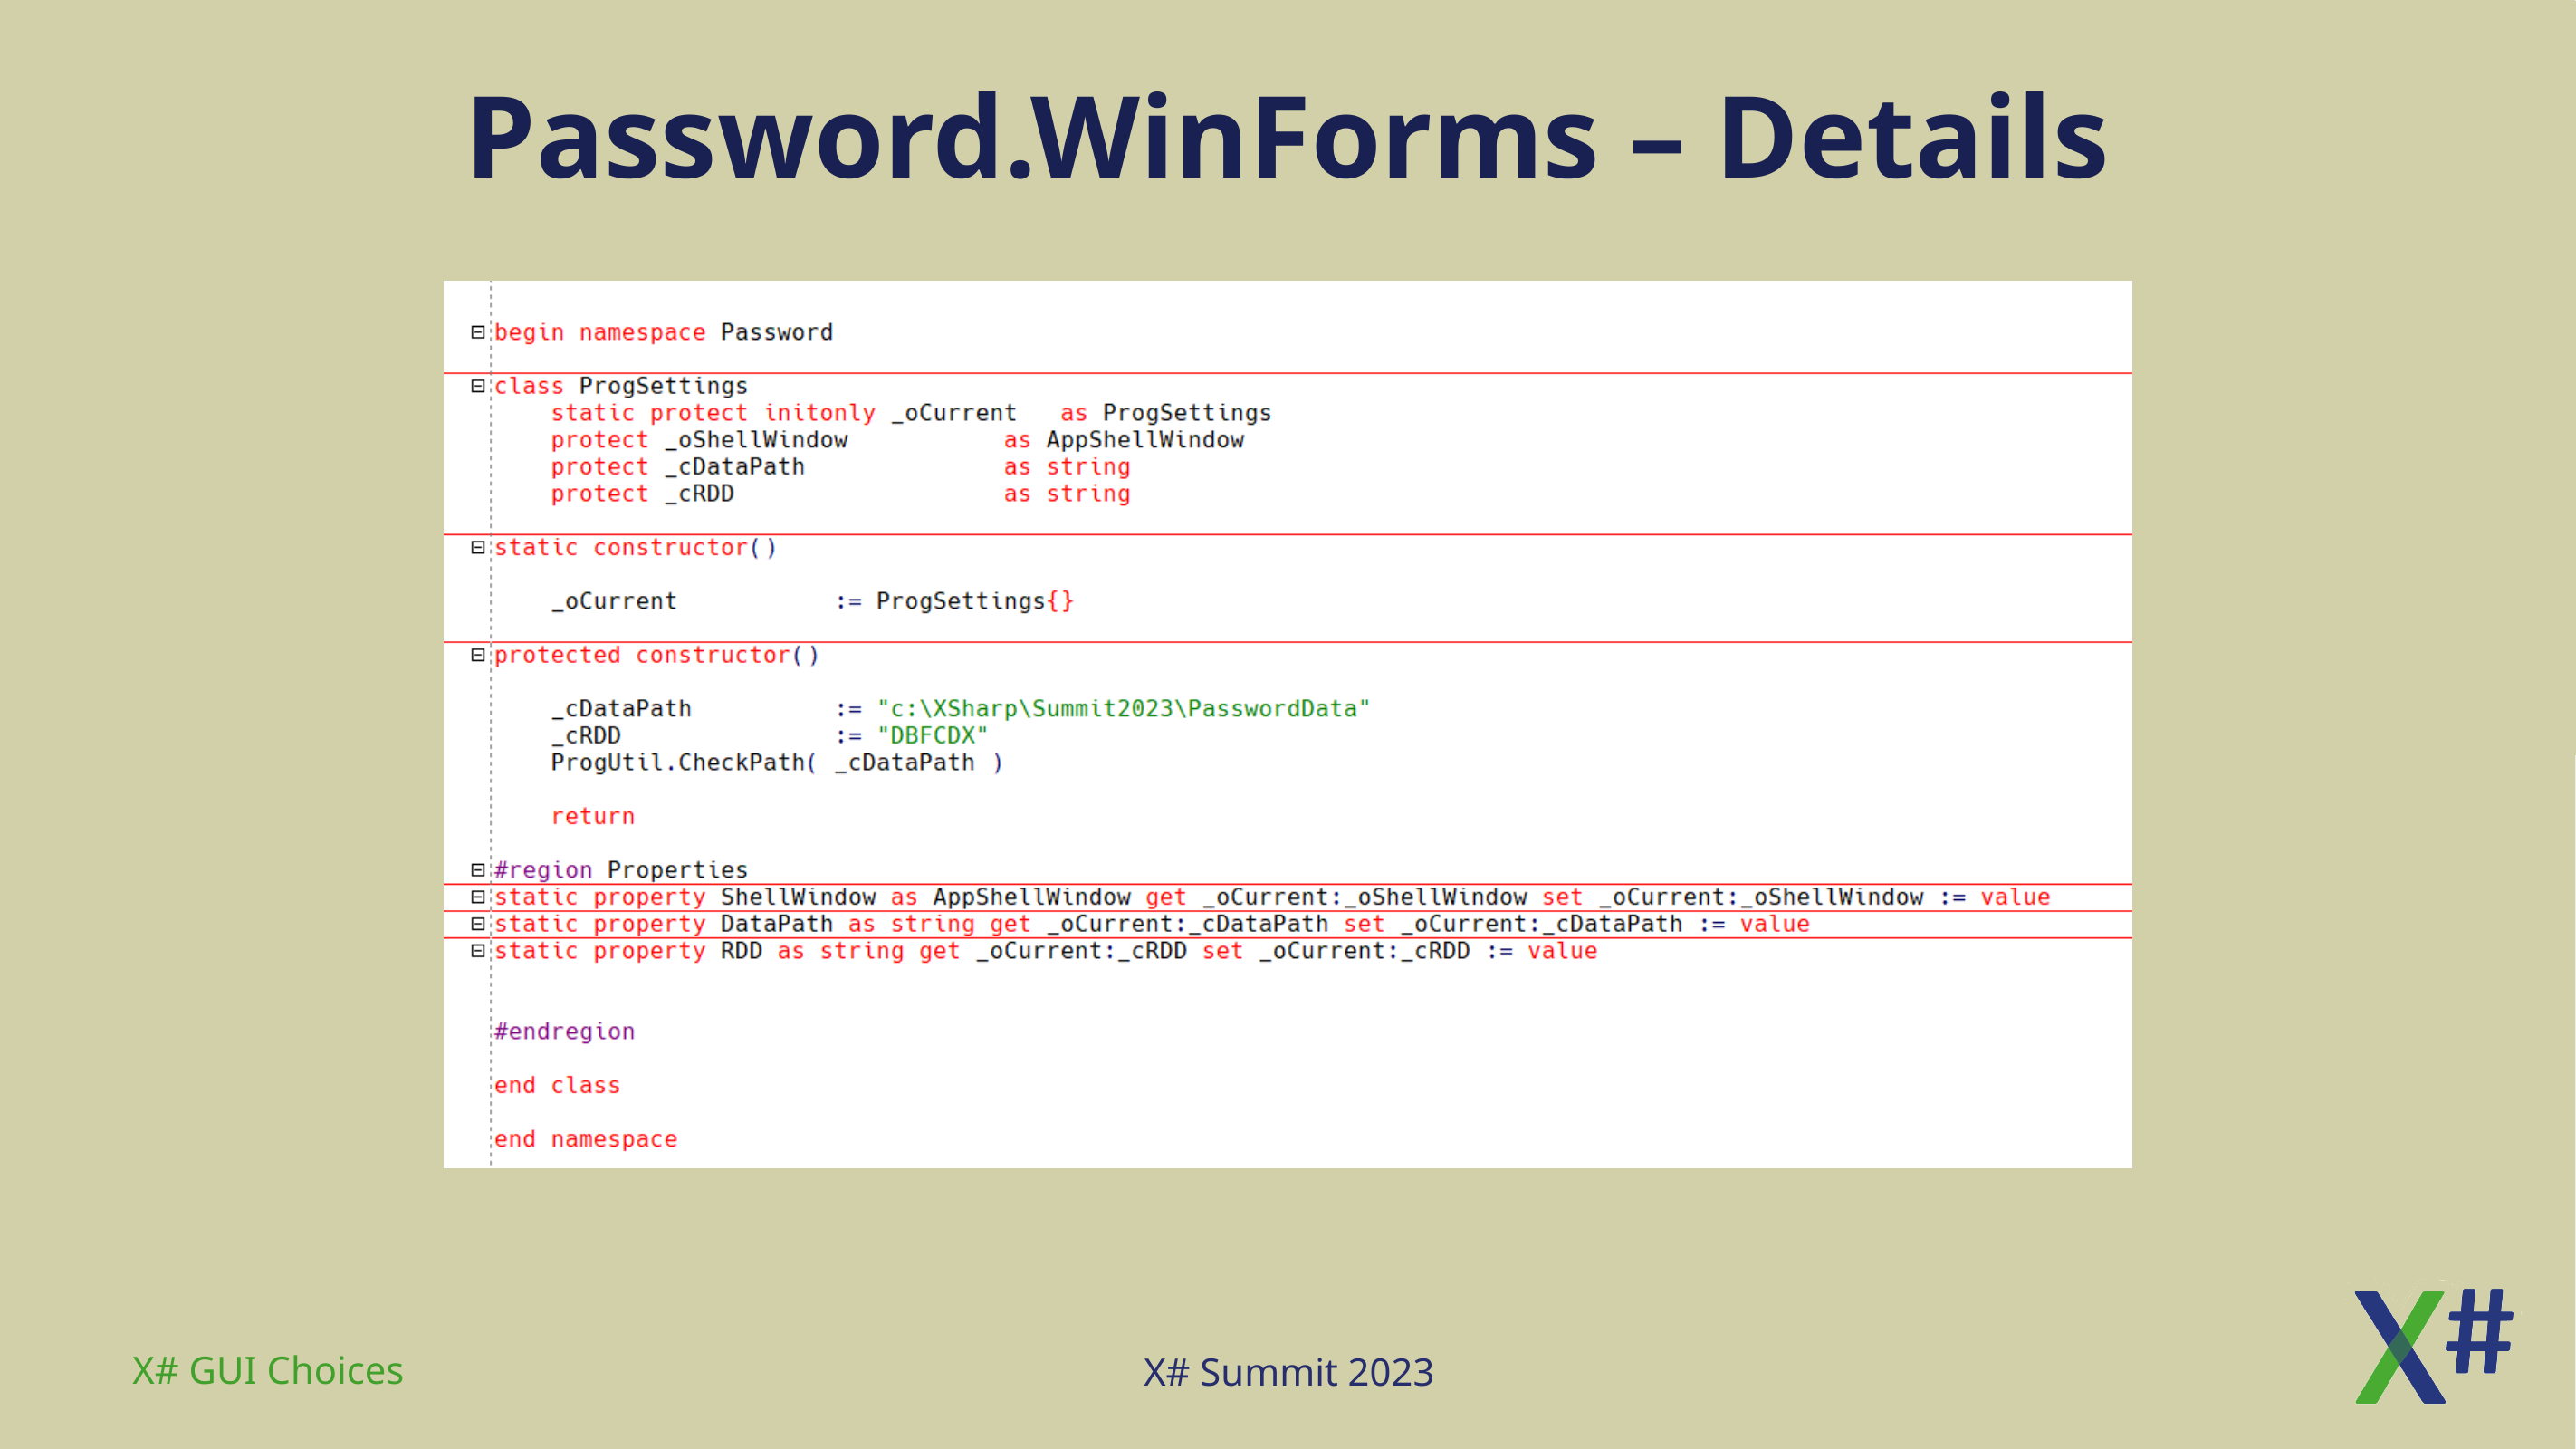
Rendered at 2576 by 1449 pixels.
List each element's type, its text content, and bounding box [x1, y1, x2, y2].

picture [444, 280, 2132, 1168]
text_box [125, 1099, 2443, 1228]
picture [2335, 1267, 2536, 1425]
title Password.WinForms – Details [129, 58, 2447, 211]
